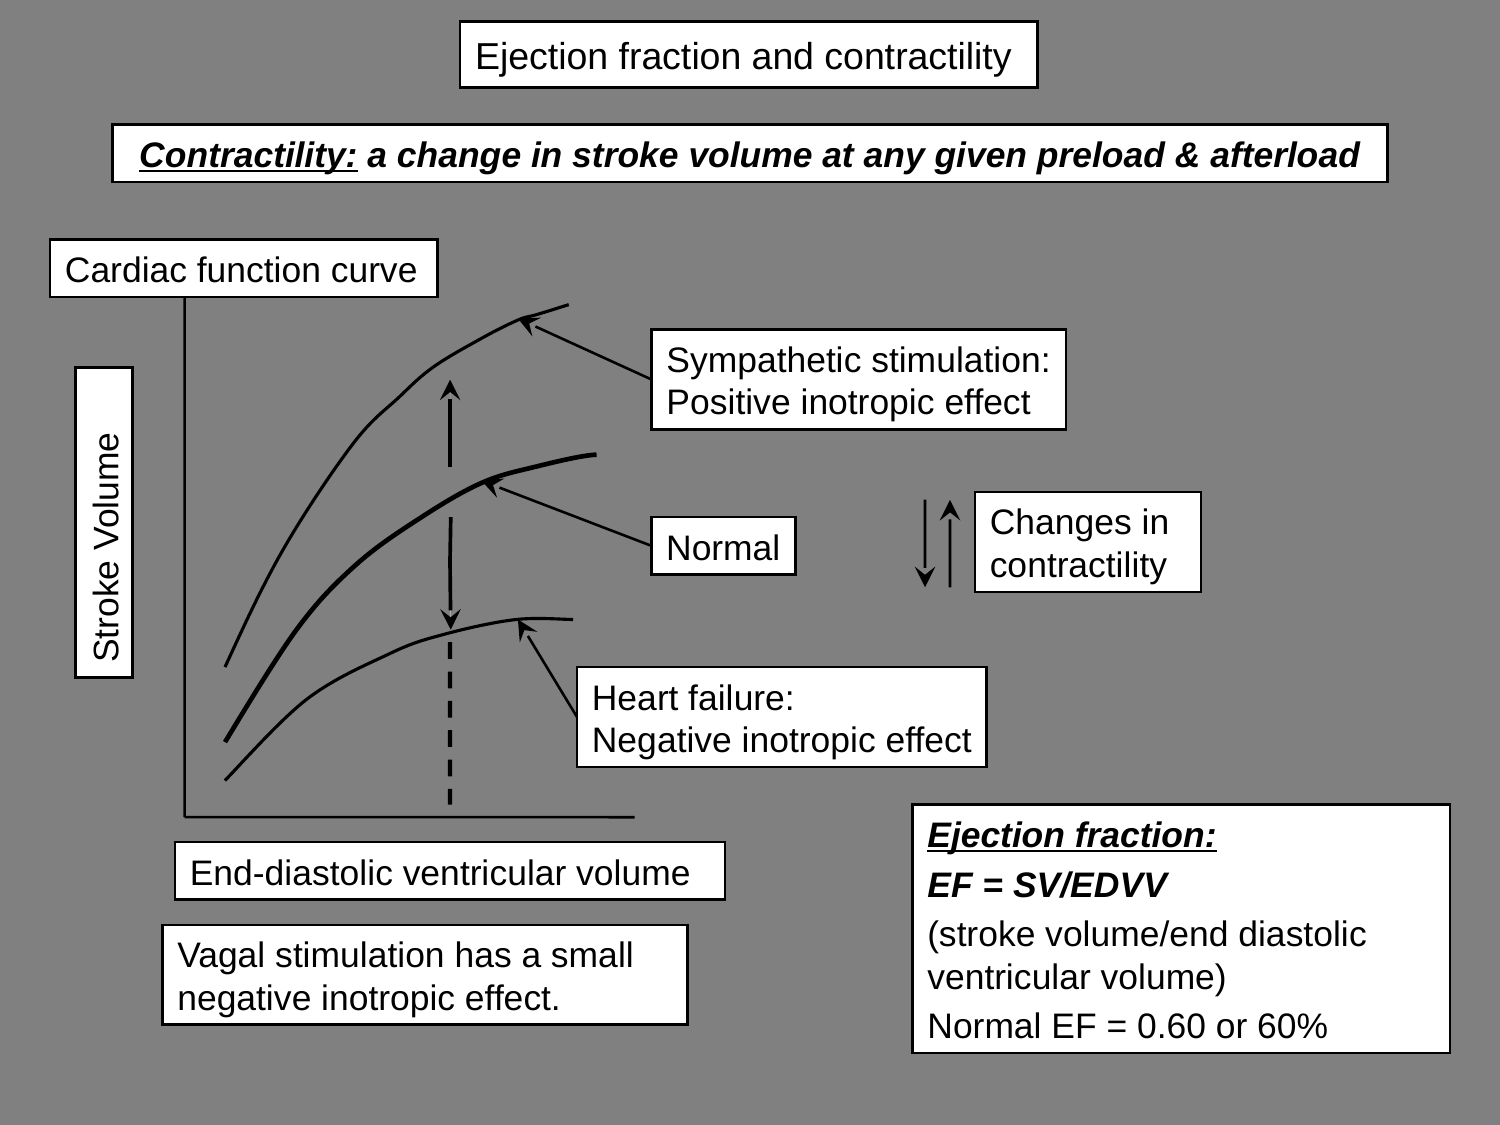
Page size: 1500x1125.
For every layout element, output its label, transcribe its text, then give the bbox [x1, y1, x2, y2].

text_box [517, 318, 649, 382]
text_box Sympathetic stimulation: Positive inotropic effect [651, 329, 1066, 430]
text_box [184, 254, 635, 818]
text_box Normal [651, 517, 796, 575]
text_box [924, 491, 1202, 595]
text_box Vagal stimulation has a small negative inotropic effect. [162, 924, 688, 1025]
text_box Stroke Volume [75, 367, 133, 678]
text_box Ejection fraction: EF = SV/EDVV (stroke volume/end diastolic ventricular volume) Normal EF = 0.60 or 60% [912, 804, 1450, 1054]
text_box Contractility: a change in stroke volume at any given preload & afterload [112, 124, 1388, 182]
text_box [481, 480, 649, 548]
text_box End-diastolic ventricular volume [174, 842, 725, 900]
text_box Cardiac function curve [49, 239, 438, 297]
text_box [517, 619, 574, 719]
title Ejection fraction and contractility [459, 20, 1039, 89]
text_box Heart failure: Negative inotropic effect [638, 667, 987, 767]
